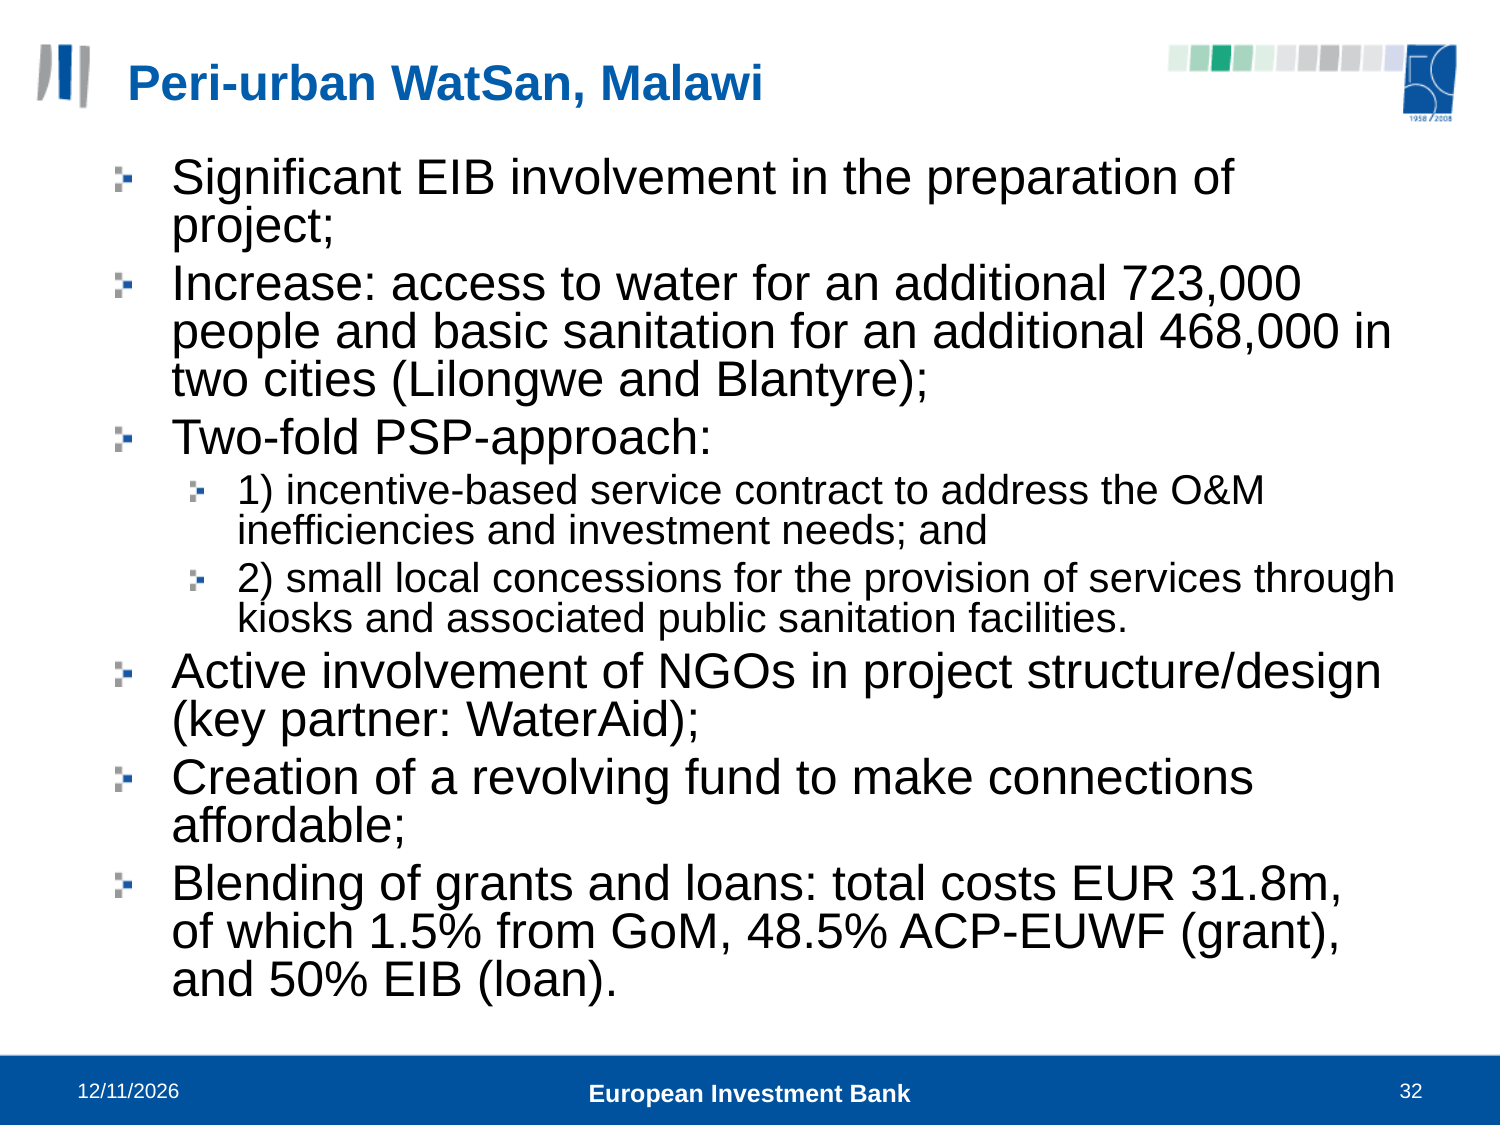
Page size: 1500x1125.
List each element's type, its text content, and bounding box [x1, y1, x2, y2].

title Peri-urban WatSan, Malawi [111, 42, 1270, 185]
list Significant EIB involvement in the preparation of project; Increase: access to water for an additional 723,000 people and basic sanitation for an additional 468,000 in two cities (Lilongwe and Blantyre); Two-fold PSP-approach: 1) incentive-based service contract to address the O&M inefficiencies and investment needs; and 2) small local concessions for the provision of services through kiosks and associated public sanitation facilities. Active involvement of NGOs in project structure/design (key partner: WaterAid); Creation of a revolving fund to make connections affordable; Blending of grants and loans: total costs EUR 31.8m, of which 1.5% from GoM, 48.5% ACP-EUWF (grant), and 50% EIB (loan). [100, 148, 1412, 1036]
slide_number 32 [1274, 1070, 1438, 1125]
picture [0, 0, 1500, 1125]
footer European Investment Bank [229, 1070, 1271, 1125]
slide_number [62, 1070, 226, 1125]
